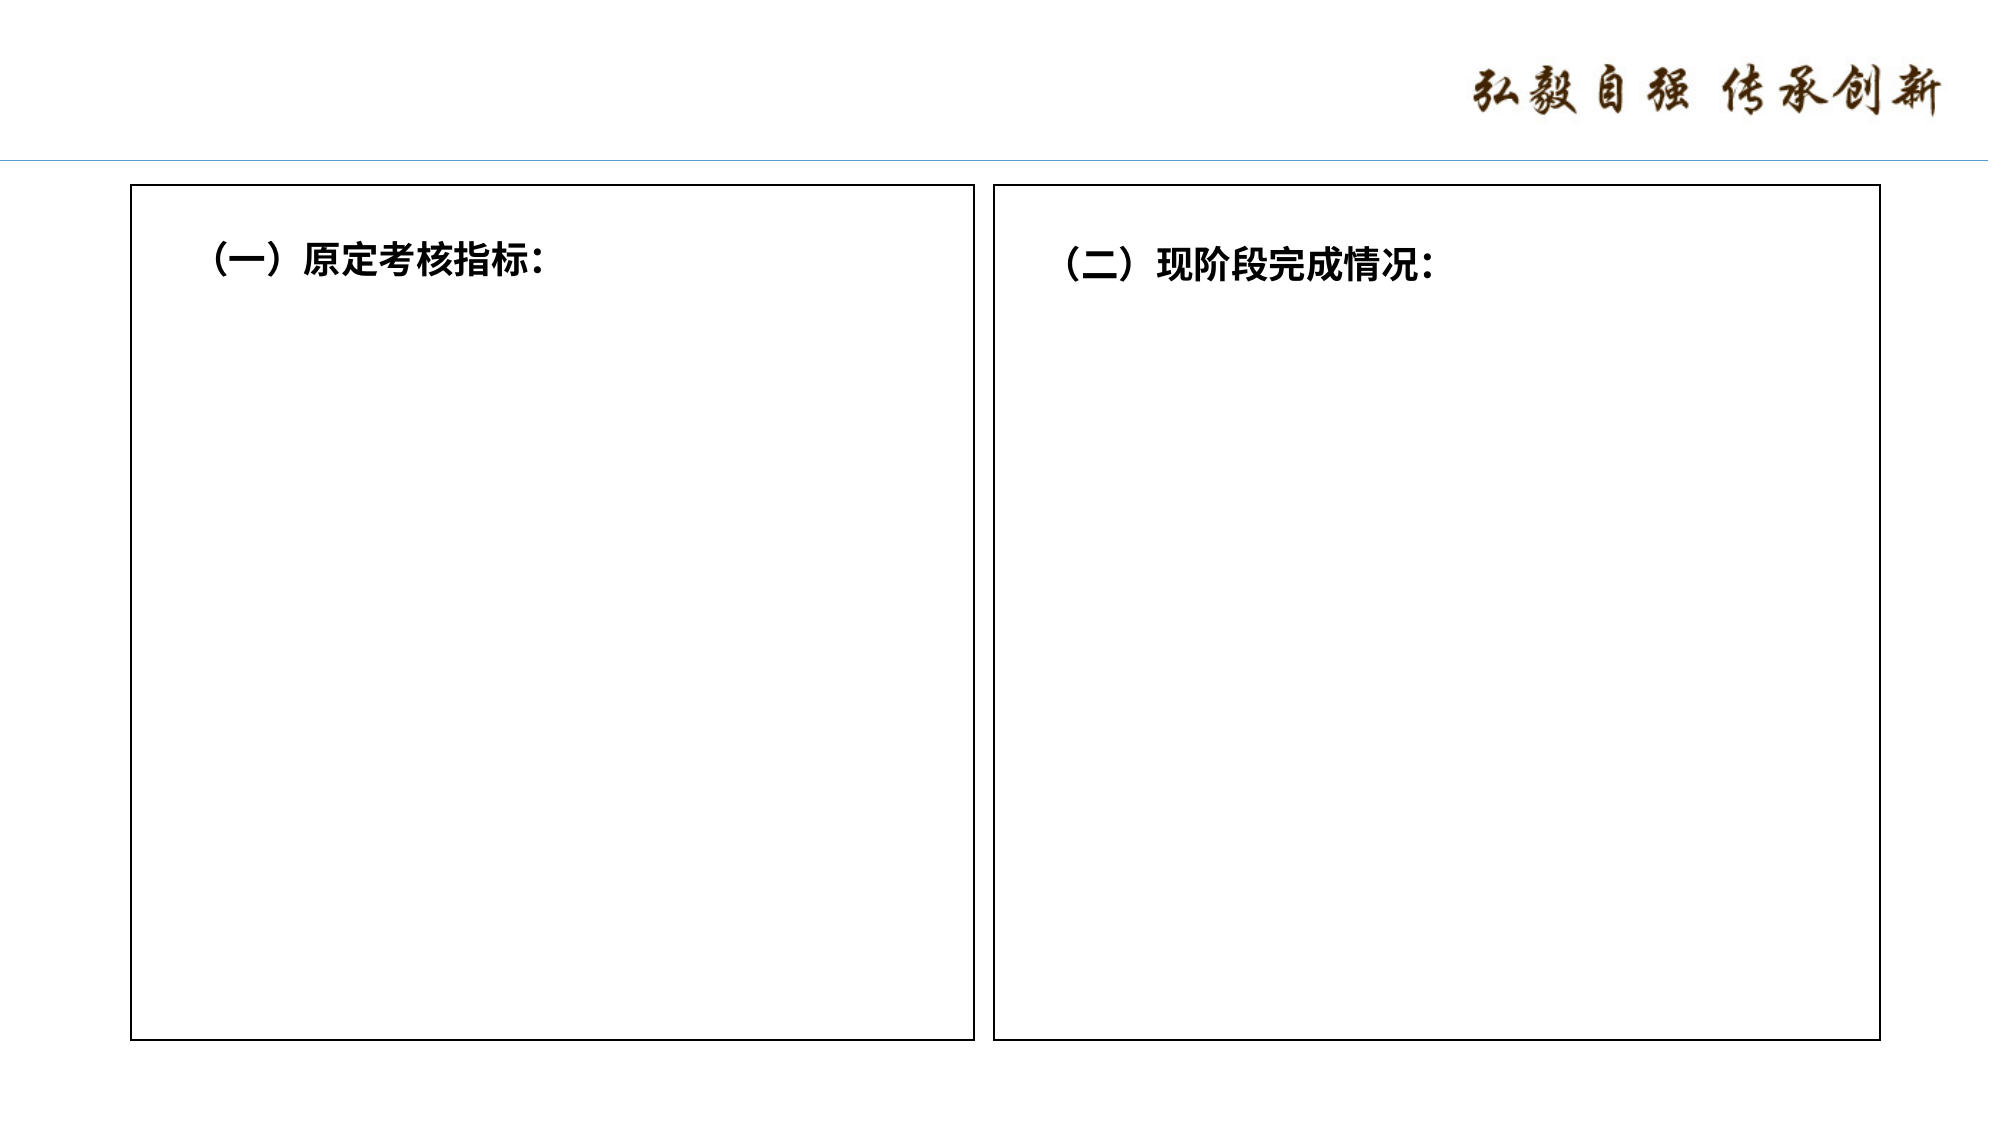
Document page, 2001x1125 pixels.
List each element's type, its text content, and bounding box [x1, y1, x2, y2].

text_box [993, 184, 1881, 1041]
text_box （一）原定考核指标： [176, 229, 779, 289]
text_box [130, 184, 975, 1041]
picture [1443, 24, 1988, 160]
text_box （二）现阶段完成情况： [1029, 233, 1632, 293]
